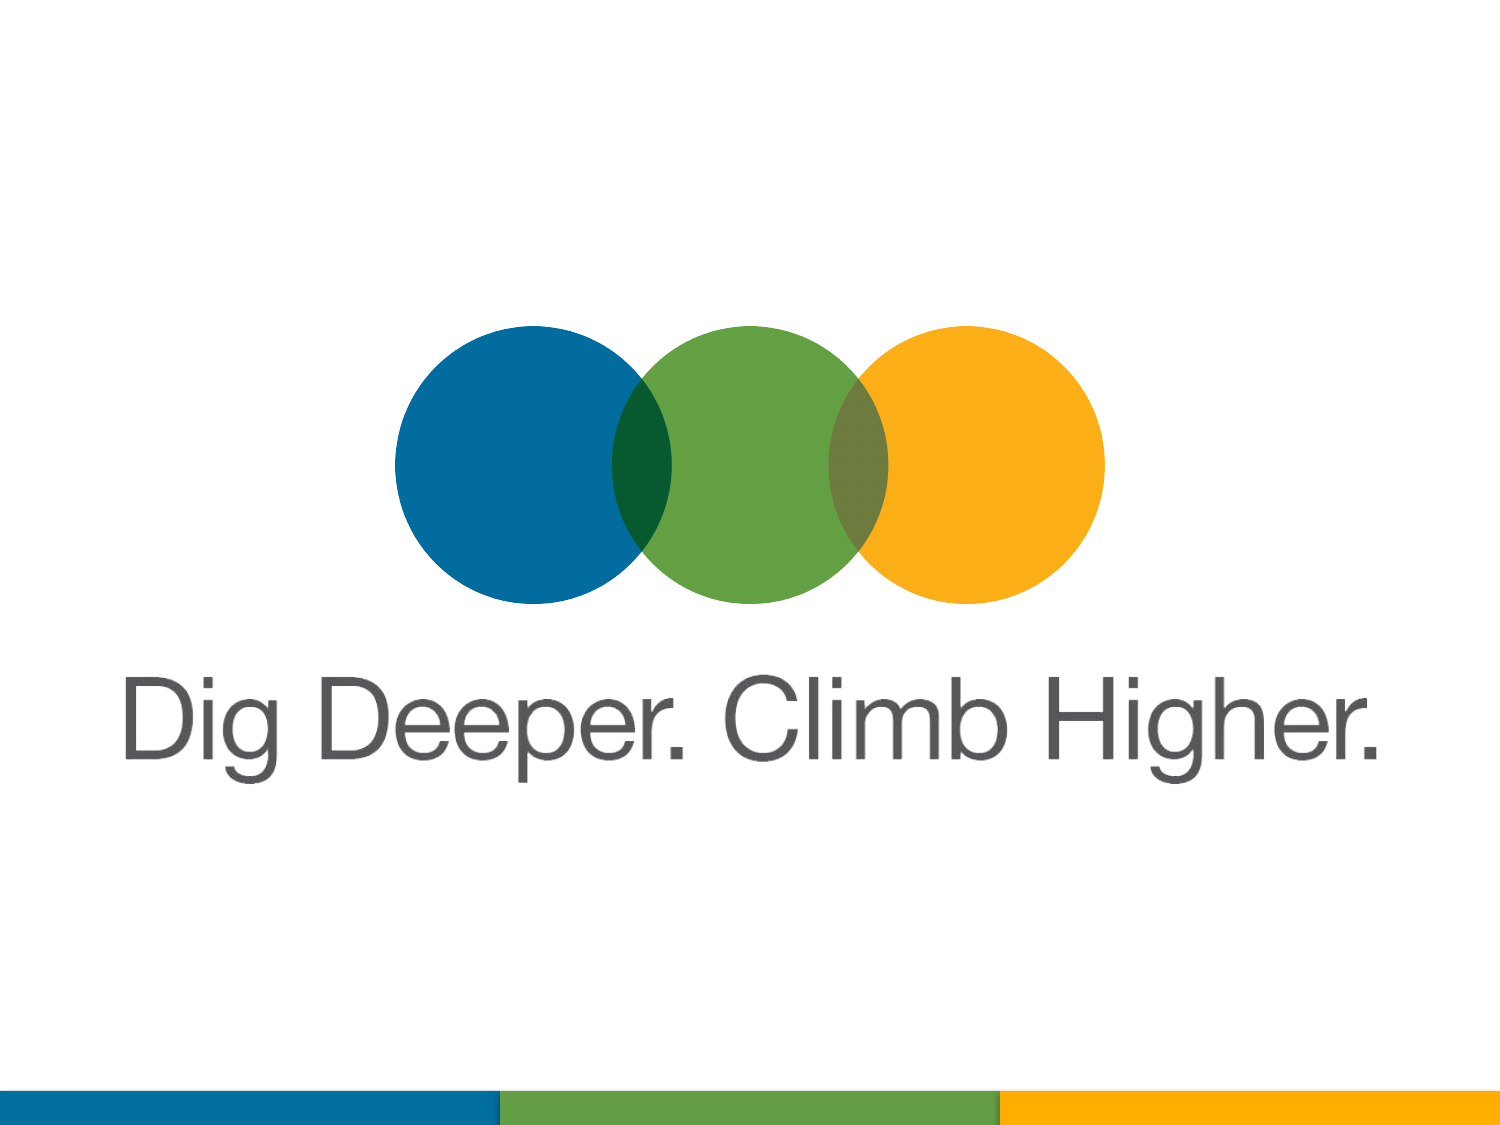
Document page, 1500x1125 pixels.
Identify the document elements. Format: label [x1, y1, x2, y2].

picture [395, 326, 516, 448]
picture [551, 326, 1105, 604]
picture [105, 650, 1395, 797]
picture [395, 483, 514, 604]
